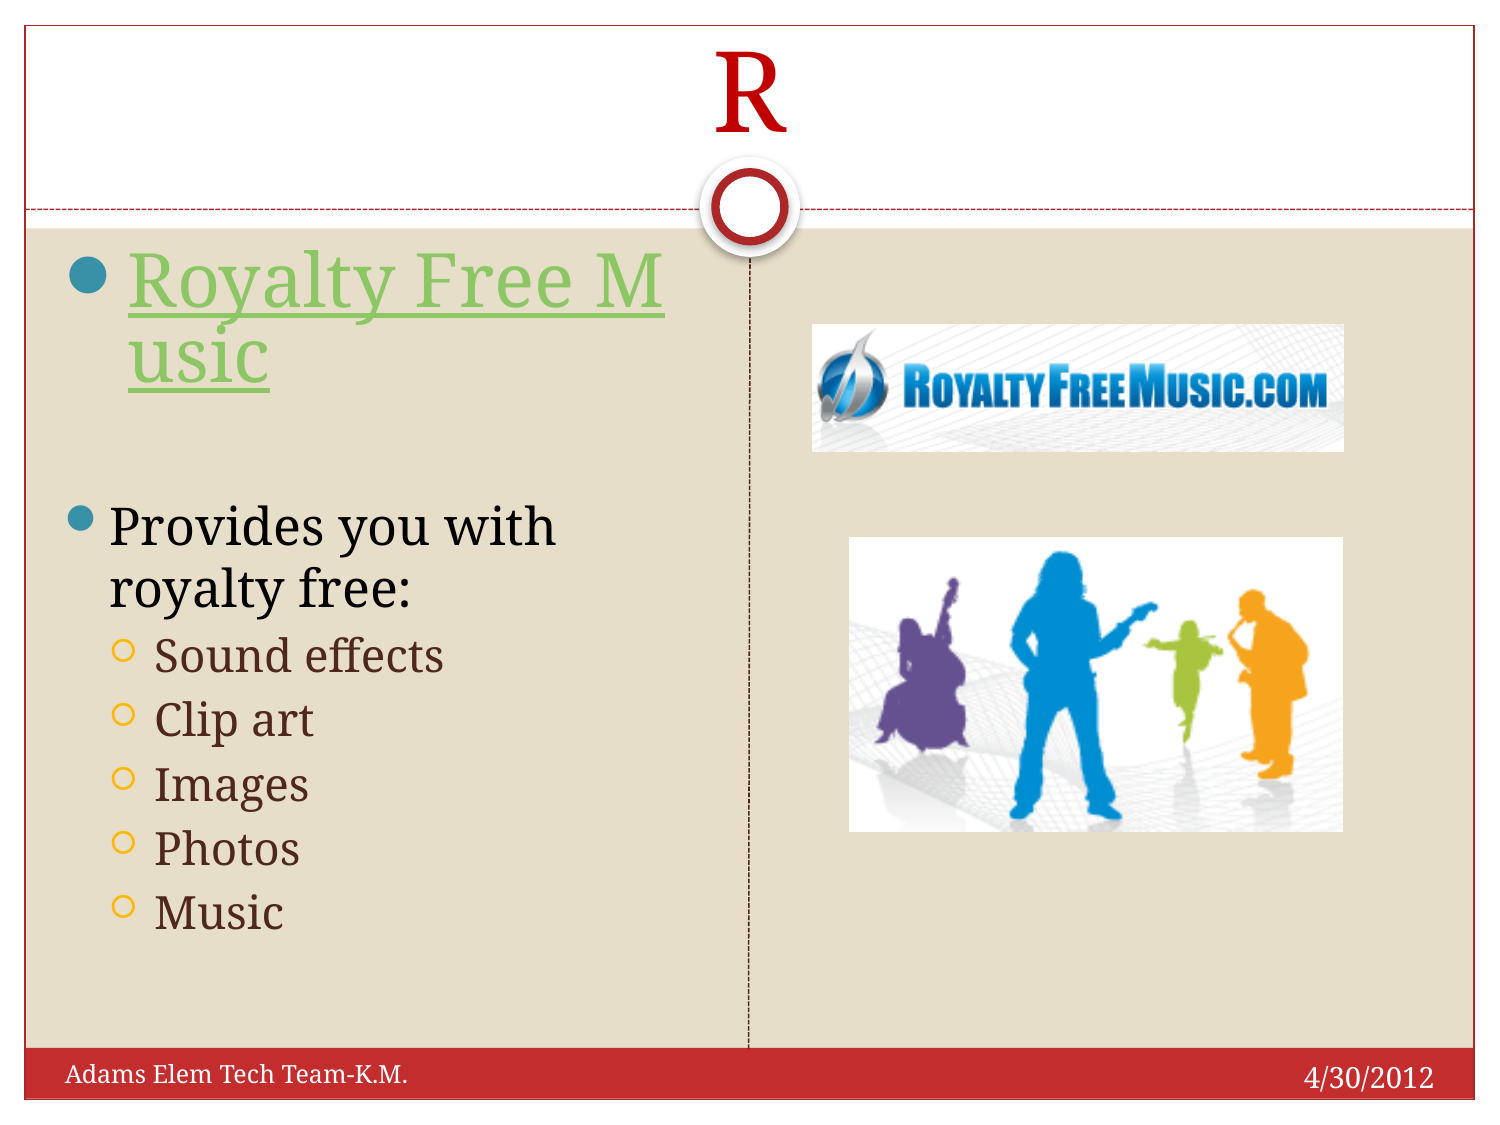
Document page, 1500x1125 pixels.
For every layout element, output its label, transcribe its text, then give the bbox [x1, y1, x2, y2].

picture [849, 537, 1343, 832]
list Royalty Free Music Provides you with royalty free: Sound effects Clip art Images Photos Music [49, 224, 712, 993]
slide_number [950, 1051, 1450, 1112]
title R [49, 37, 1450, 162]
footer Adams Elem Tech Team-K.M. [50, 1051, 638, 1112]
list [812, 324, 1344, 452]
